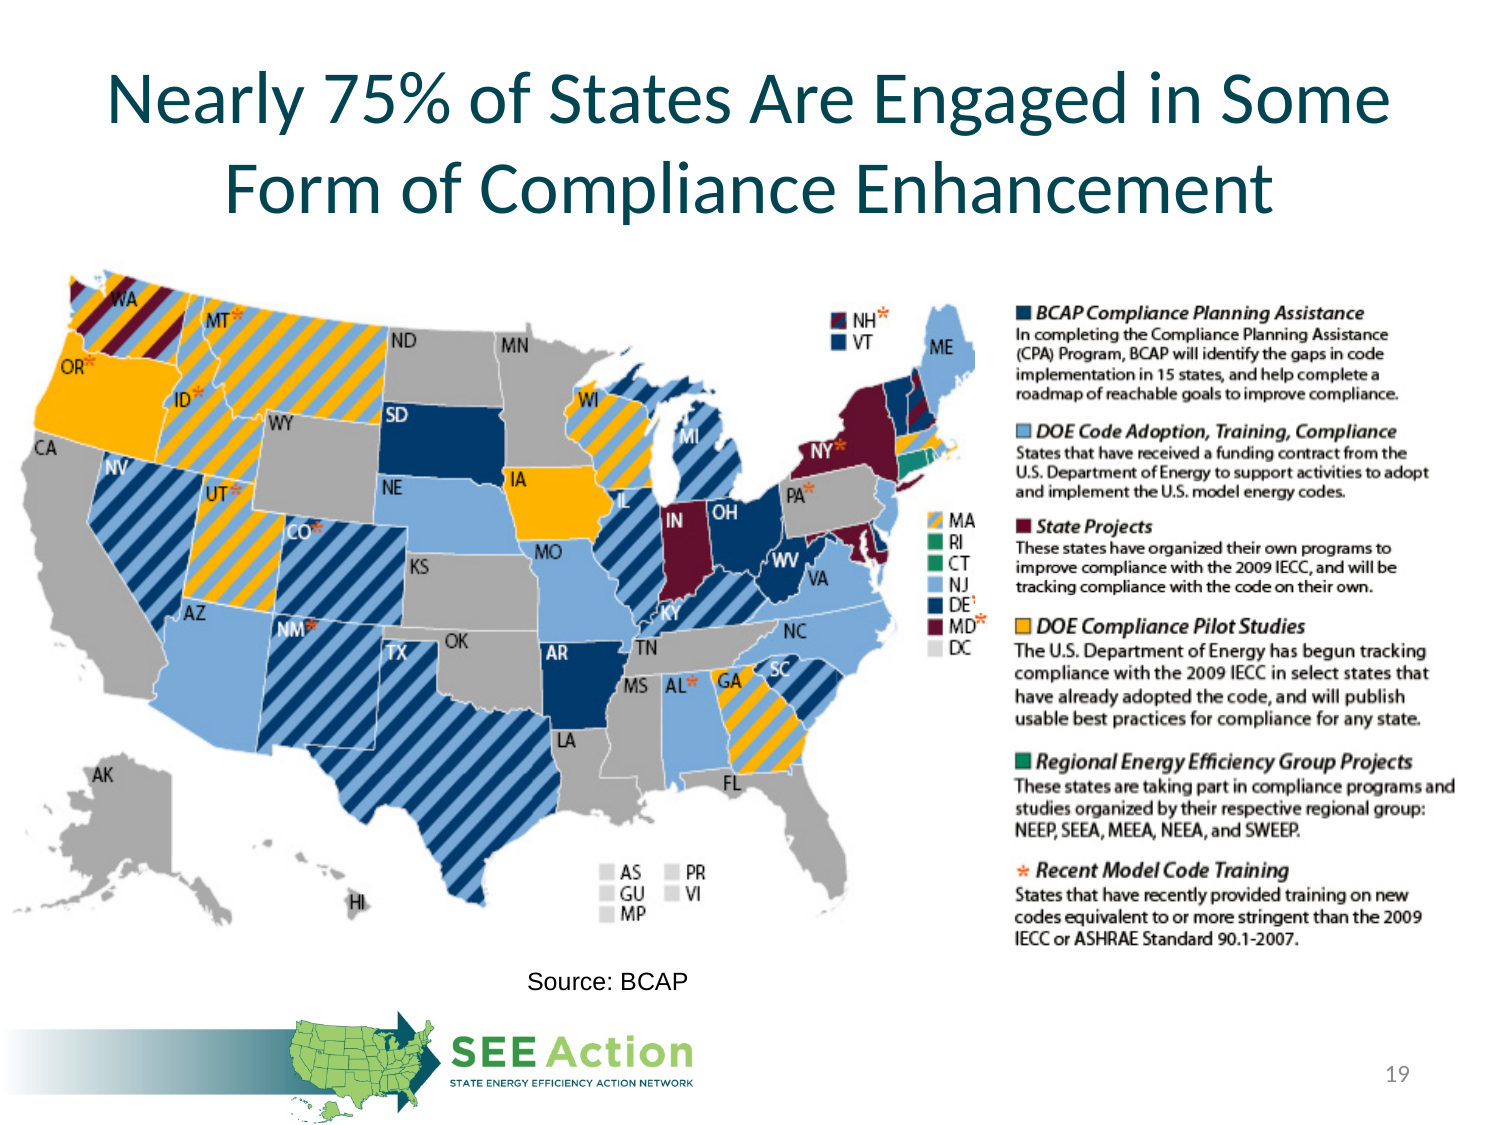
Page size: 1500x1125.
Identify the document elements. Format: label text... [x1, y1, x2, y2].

text_box Source: BCAP [512, 957, 866, 1003]
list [12, 262, 988, 931]
picture [974, 299, 1476, 959]
slide_number 18 [1074, 1042, 1425, 1103]
title Nearly 75% of States Are Engaged in Some Form of Compliance Enhancement [74, 44, 1426, 233]
picture [0, 1010, 713, 1125]
